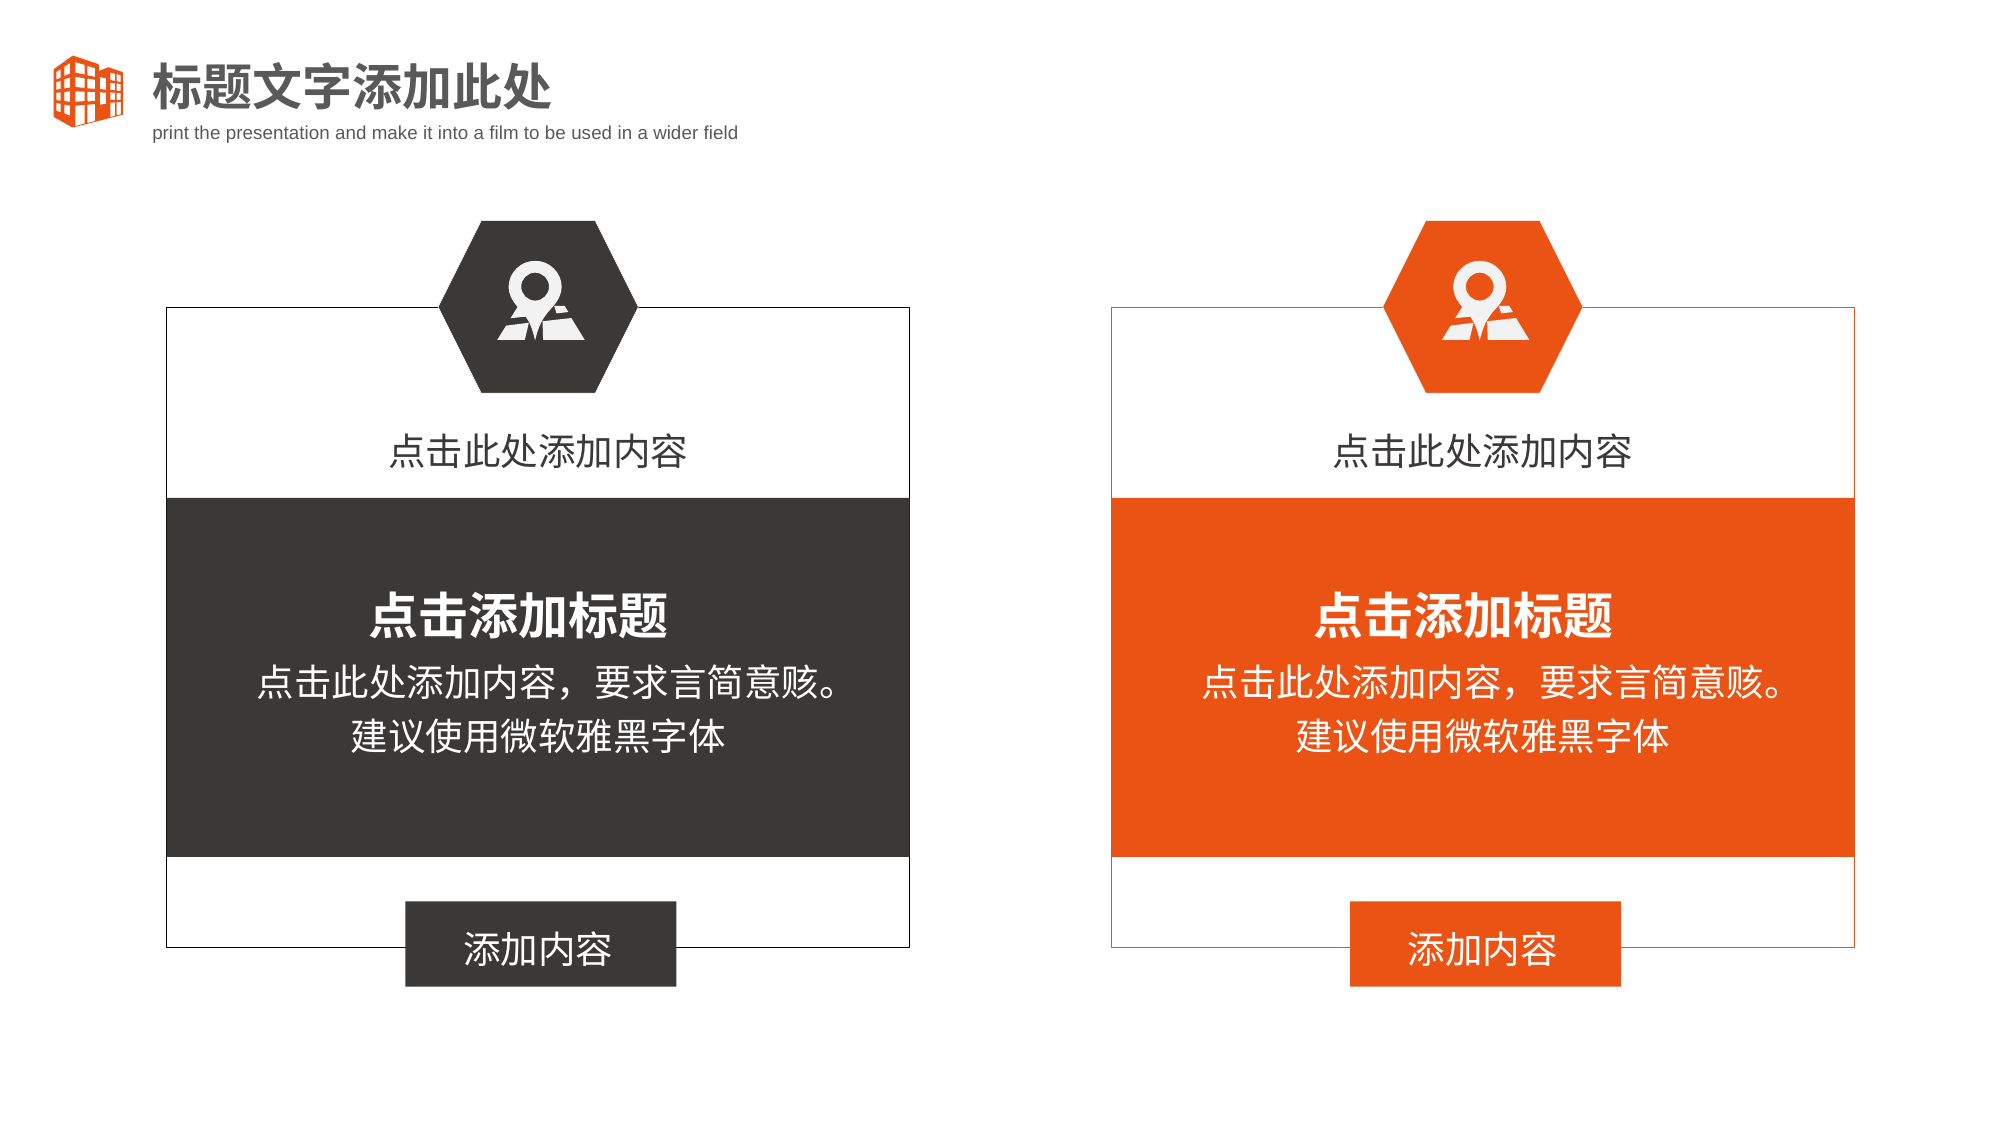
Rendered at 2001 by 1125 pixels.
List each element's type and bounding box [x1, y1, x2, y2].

text_box [166, 220, 910, 987]
text_box [1111, 220, 1855, 987]
